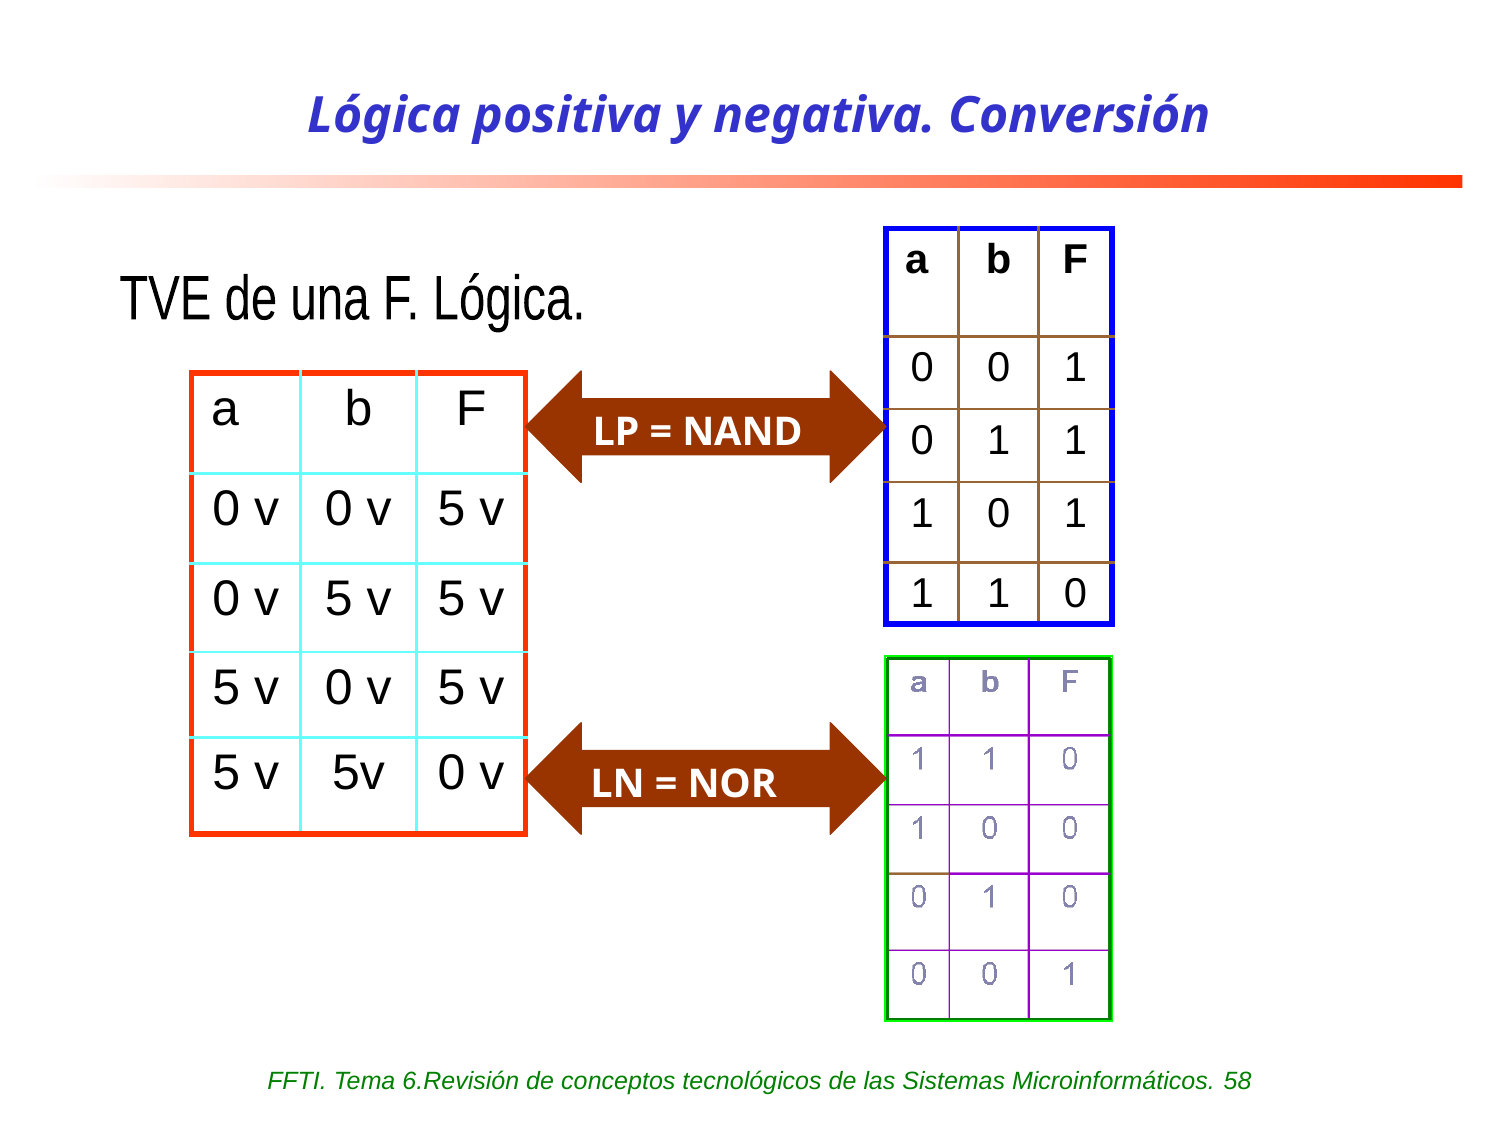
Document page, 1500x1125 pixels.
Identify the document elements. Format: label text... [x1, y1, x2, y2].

table_cell 0 v [194, 475, 299, 562]
footer FFTI. Tema 6.Revisión de conceptos tecnológicos de las Sistemas Microinformáticos. 58 [68, 1056, 1451, 1103]
table_cell 5 v [302, 565, 415, 651]
table_cell 5v [302, 739, 415, 831]
table_cell 1 [960, 564, 1037, 621]
table_cell 0 v [418, 739, 523, 831]
table_cell 0 [960, 338, 1037, 408]
picture [885, 656, 1113, 1021]
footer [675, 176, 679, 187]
table_header b [302, 376, 415, 472]
table_header a [889, 231, 957, 335]
table_cell 5 v [418, 653, 523, 736]
table_cell 0 v [194, 565, 299, 651]
table_cell 0 v [302, 475, 415, 562]
table_cell 0 [889, 338, 957, 408]
text_box kLP = NAND [525, 371, 886, 483]
text_box LLN = NOR [525, 722, 880, 835]
table_header F [1040, 231, 1109, 335]
table_cell 0 [889, 410, 957, 481]
table_header b [960, 231, 1037, 335]
table_cell 1 [1040, 410, 1109, 481]
table_cell 1 [1040, 483, 1109, 561]
table_cell 1 [843, 176, 847, 187]
table_header F [418, 376, 523, 472]
table_cell 0 [960, 483, 1037, 561]
table_cell 5 v [418, 565, 523, 651]
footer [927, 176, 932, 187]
table_cell 1 [960, 410, 1037, 481]
table_cell 0 [1040, 564, 1109, 621]
table_cell 1 [1040, 338, 1109, 408]
title Lógica positiva y negativa. Conversión [68, 49, 1451, 176]
table_cell 5 v [194, 739, 299, 831]
table_cell 5 v [194, 653, 299, 736]
table_cell 1 [889, 483, 957, 561]
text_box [759, 176, 763, 187]
table_cell 1 [889, 564, 957, 621]
table_header a [194, 376, 299, 472]
table_cell 0 v [302, 653, 415, 736]
table_cell 5 v [418, 475, 523, 562]
